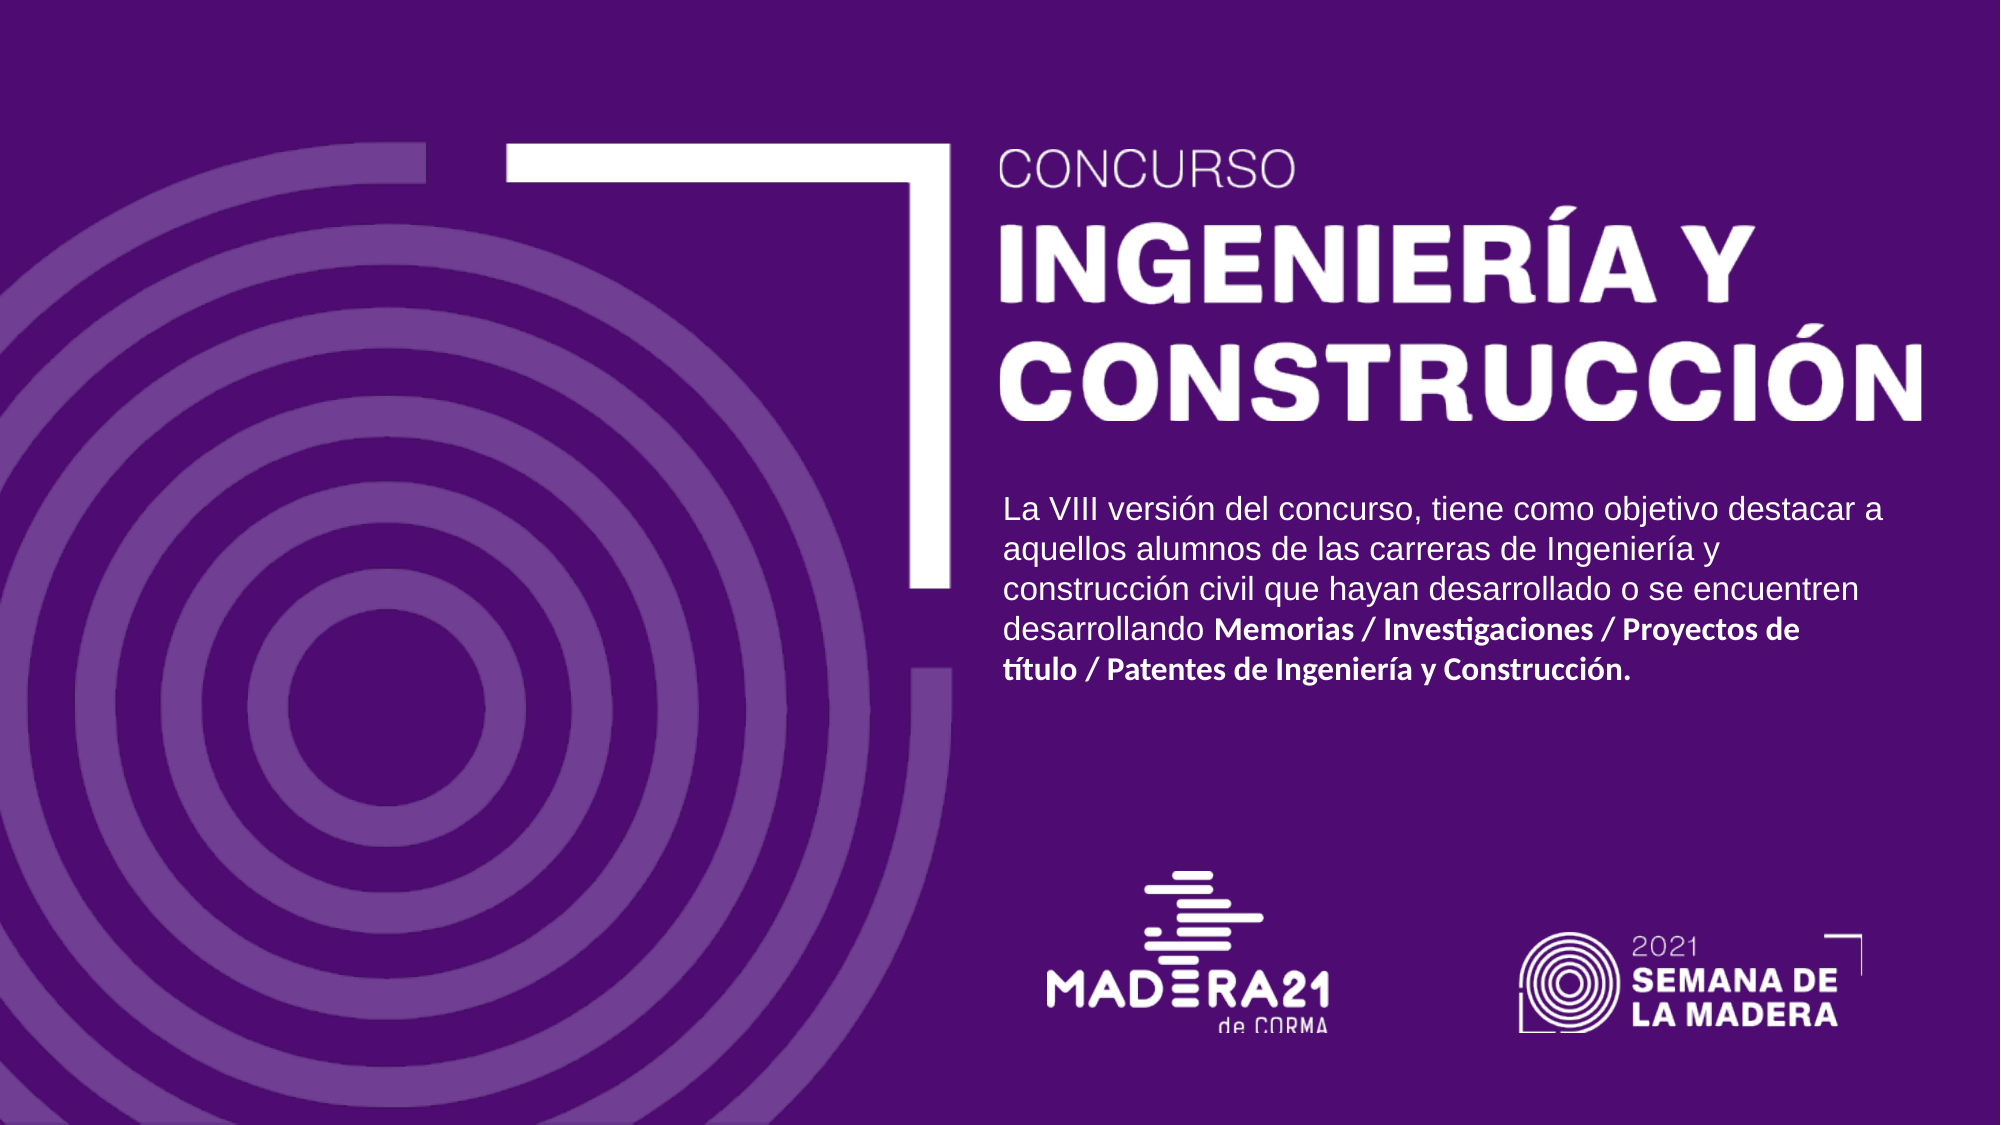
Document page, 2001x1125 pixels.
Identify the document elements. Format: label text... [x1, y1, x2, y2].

picture [0, 126, 973, 1125]
picture [999, 149, 1922, 421]
picture [1047, 871, 1863, 1033]
text_box La VIII versión del concurso, tiene como objetivo destacar a aquellos alumnos de las carreras de Ingeniería y construcción civil que hayan desarrollado o se encuentren desarrollando Memorias / Investigaciones / Proyectos de título / Patentes de Ingeniería y Construcción. [988, 479, 1909, 734]
